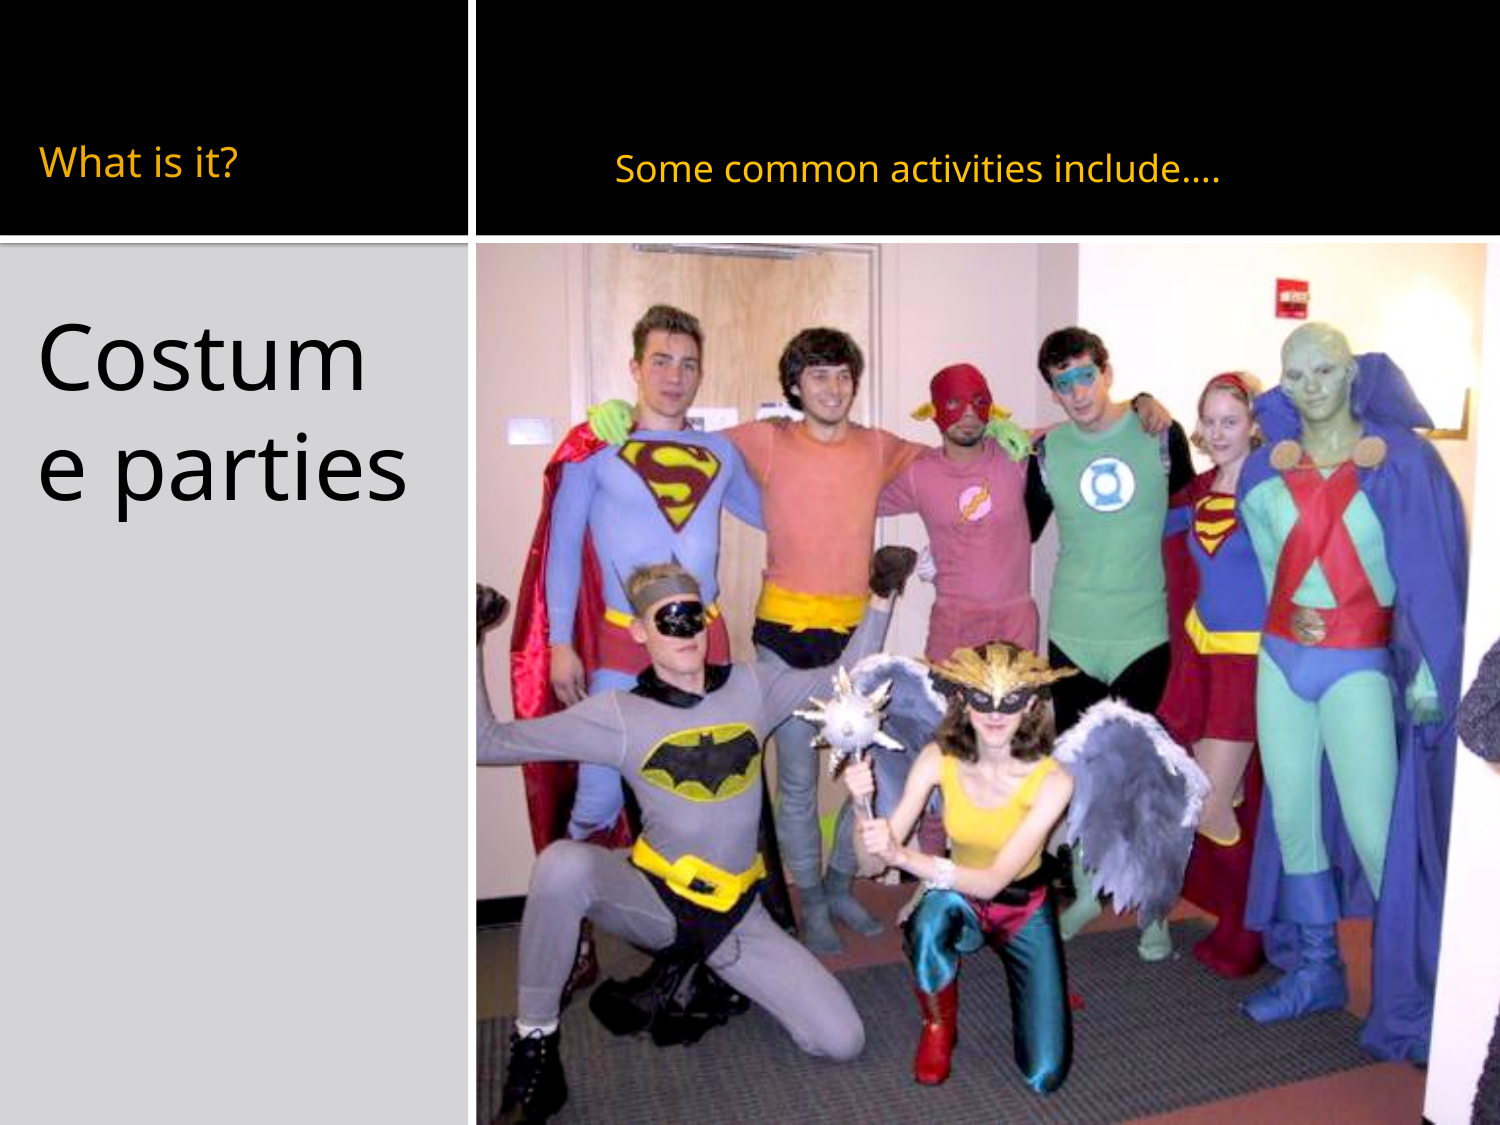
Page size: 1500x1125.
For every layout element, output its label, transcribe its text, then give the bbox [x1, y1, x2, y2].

picture [476, 243, 1500, 1125]
list Costume parties [26, 283, 433, 1034]
text_box Some common activities include…. [599, 137, 1263, 198]
title What is it? [26, 25, 442, 186]
